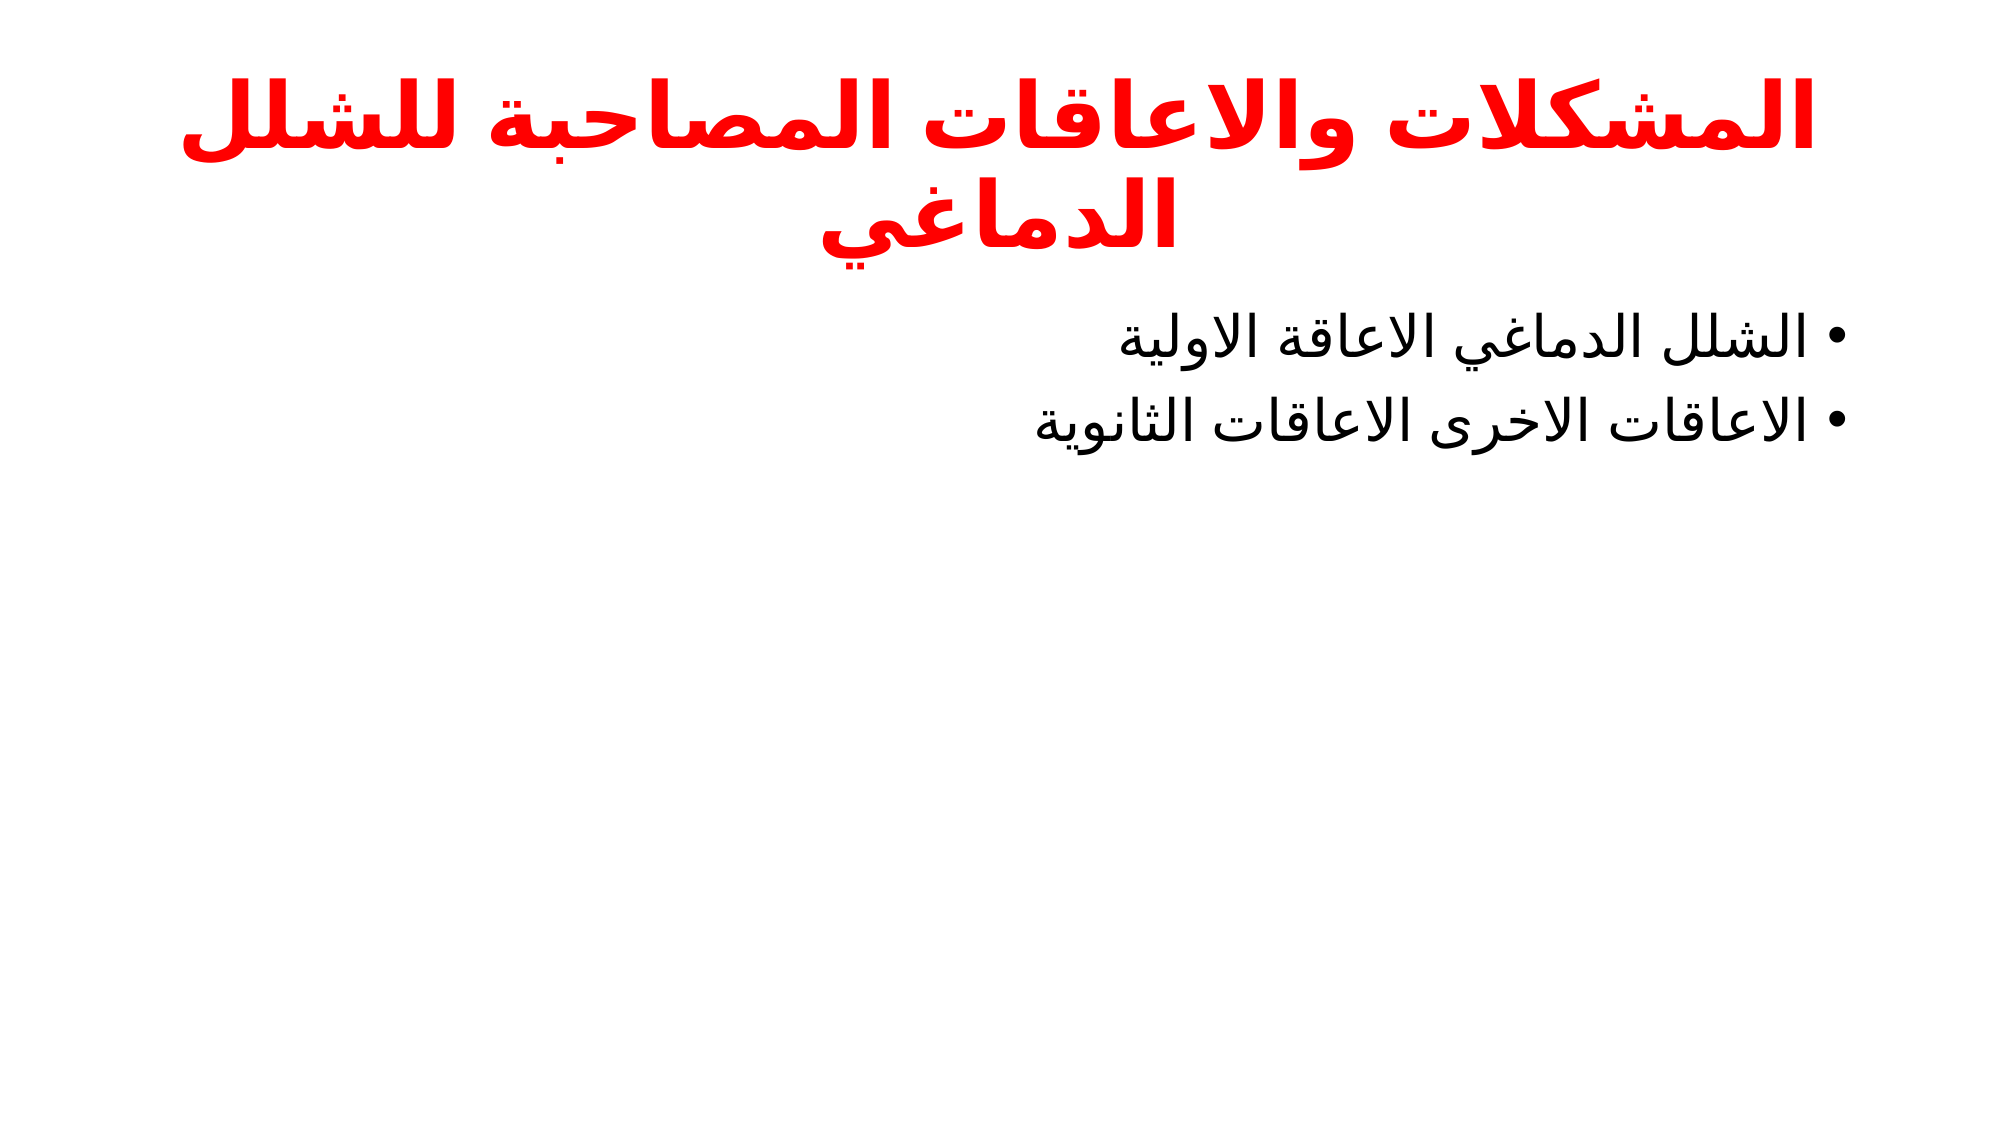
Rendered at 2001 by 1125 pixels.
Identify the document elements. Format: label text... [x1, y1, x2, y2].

list الشلل الدماغي الاعاقة الاولية الاعاقات الاخرى الاعاقات الثانوية [137, 299, 1863, 1014]
title المشكلات والاعاقات المصاحبة للشلل الدماغي [137, 59, 1863, 278]
